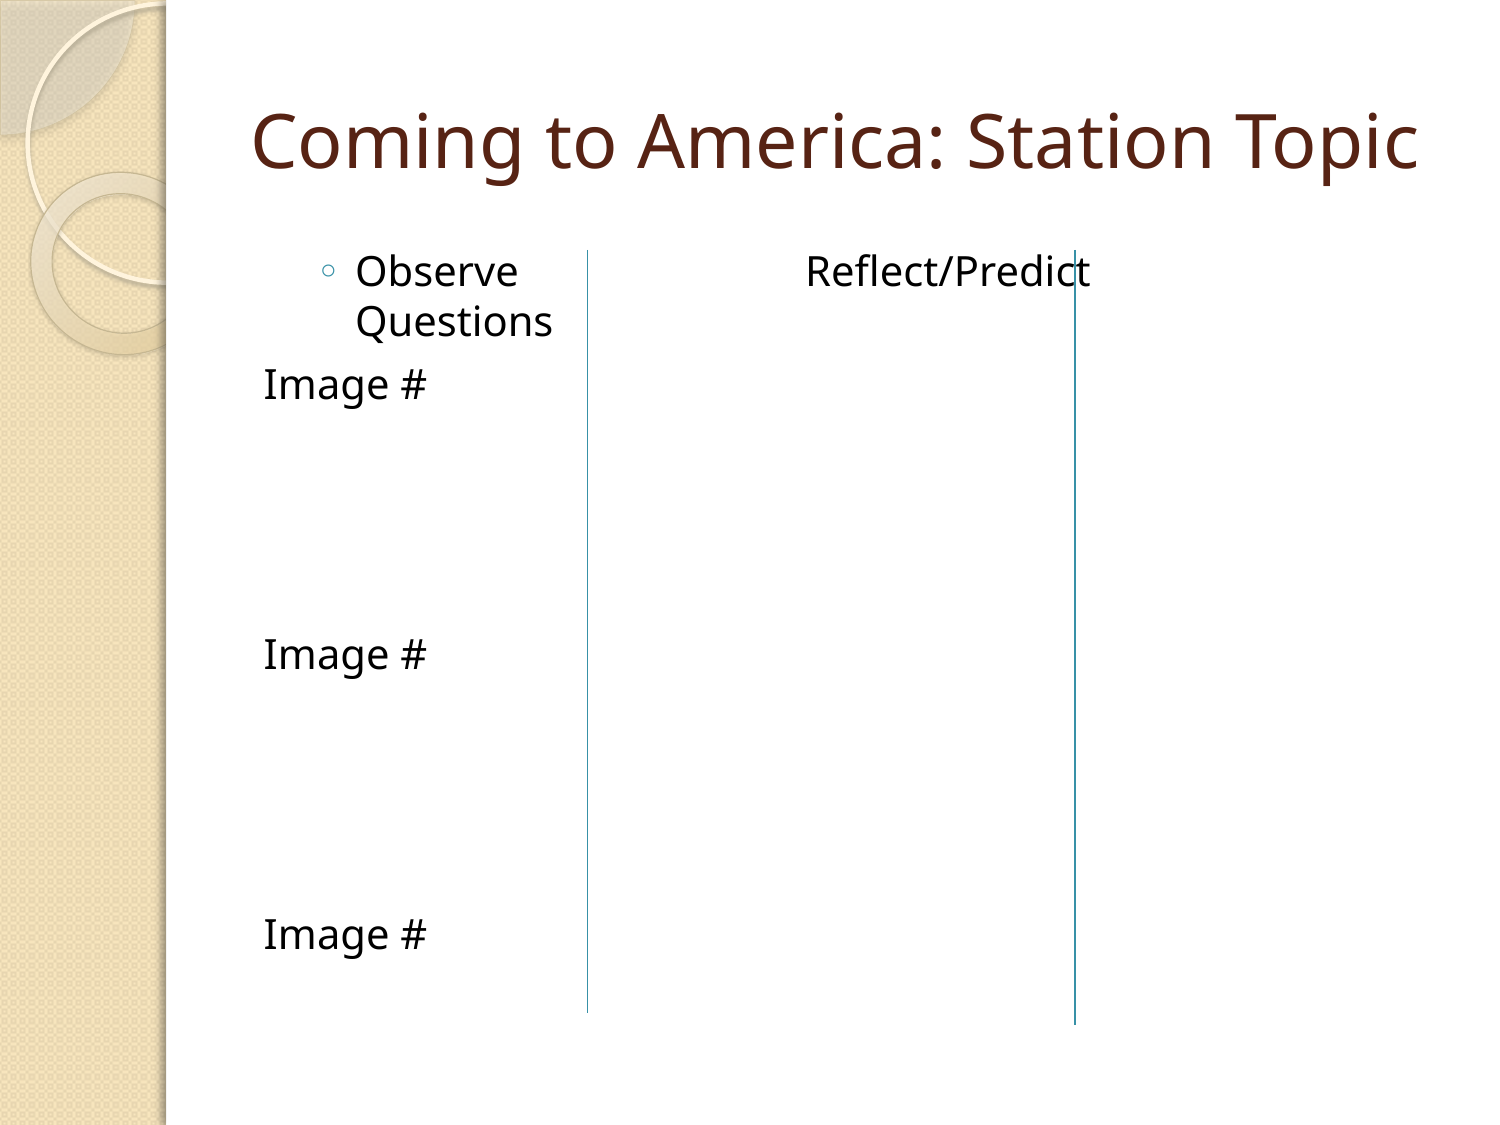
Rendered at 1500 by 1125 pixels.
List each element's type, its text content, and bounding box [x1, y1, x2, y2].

list Observe Reflect/Predict Questions Image # Image # Image # [235, 237, 1466, 1025]
title Coming to America: Station Topic [235, 45, 1466, 233]
